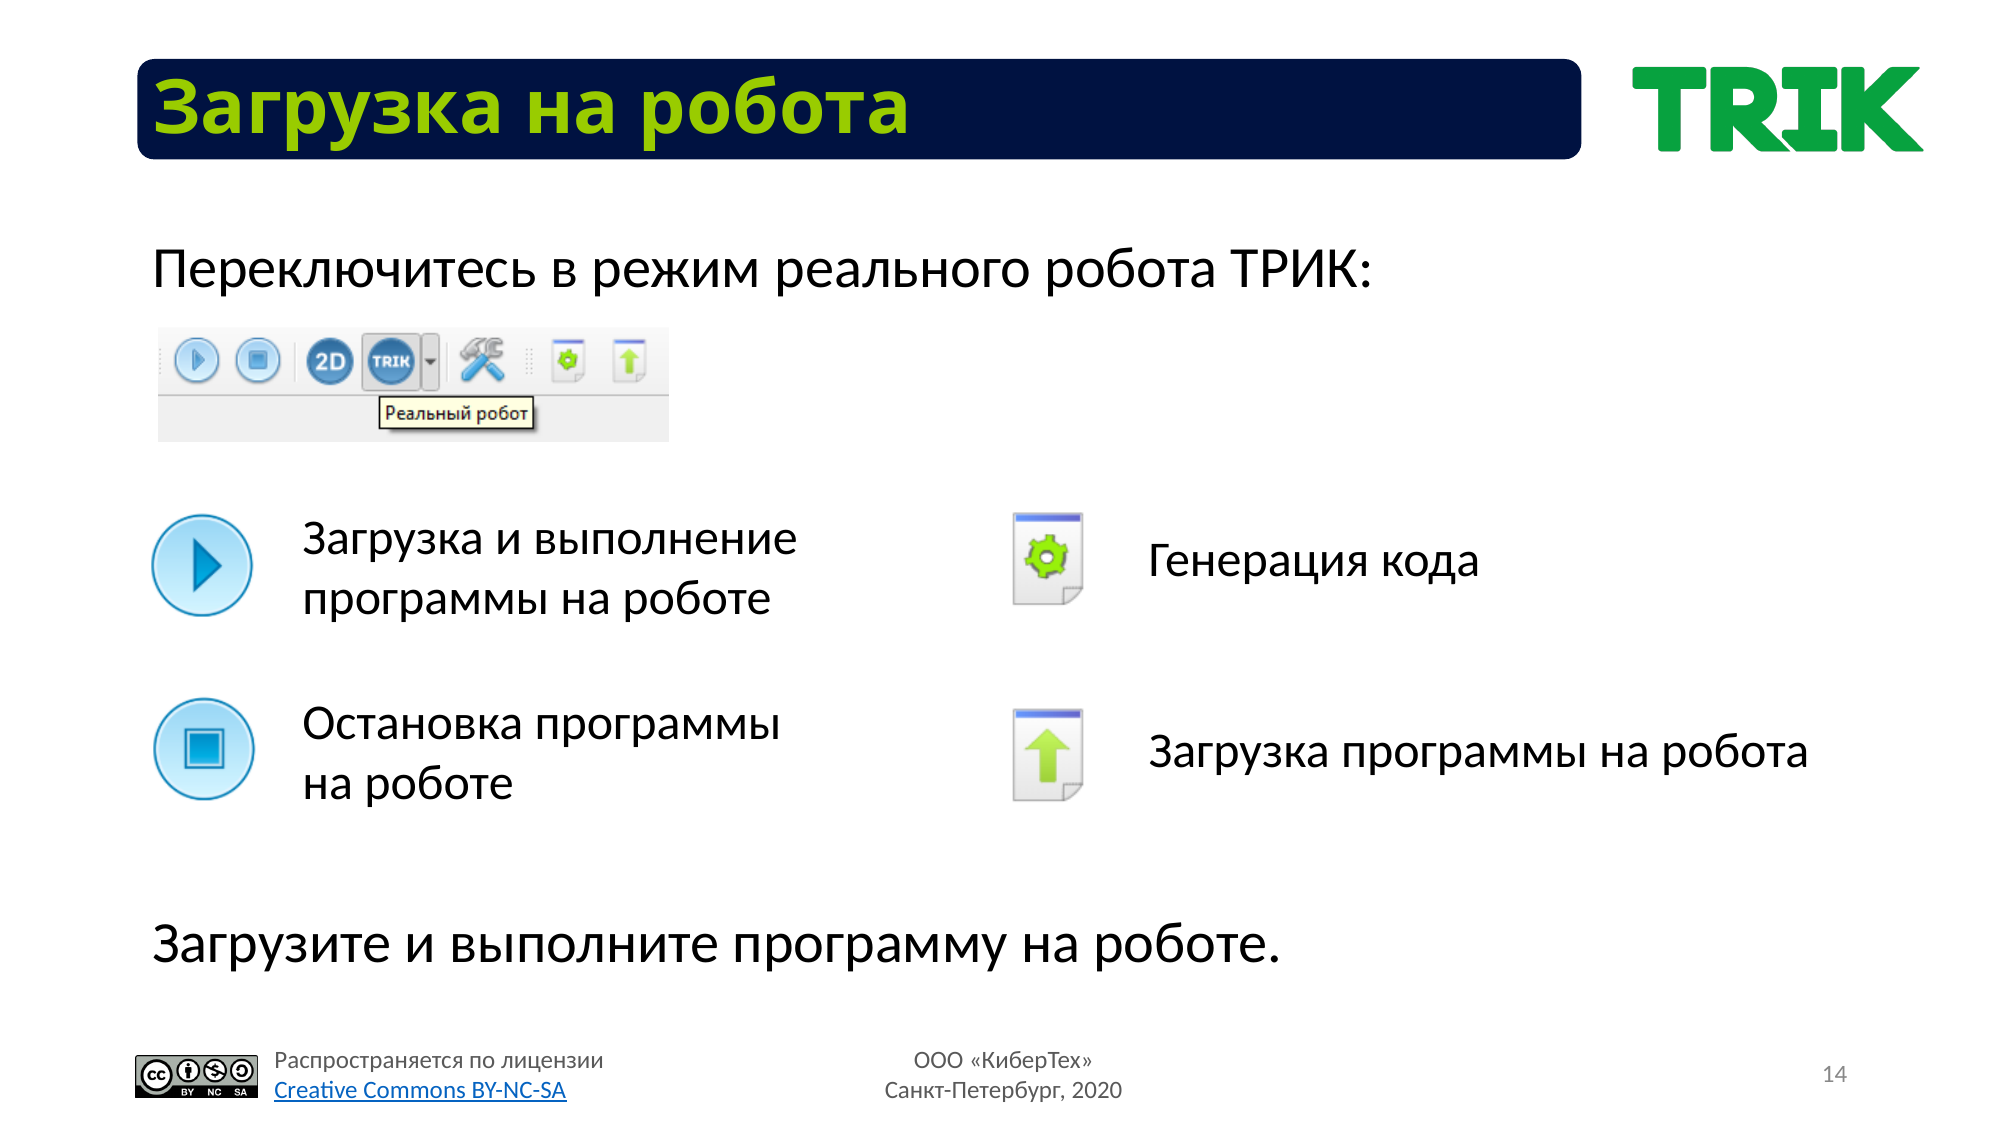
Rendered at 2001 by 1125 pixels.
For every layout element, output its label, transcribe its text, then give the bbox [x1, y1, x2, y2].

text_box Генерация кода [1133, 519, 1638, 595]
text_box Загрузка и выполнение программы на роботе [287, 497, 945, 633]
picture [126, 500, 288, 637]
picture [158, 327, 669, 443]
slide_number 14 [1412, 1042, 1863, 1103]
text_box Загрузка программы на робота [1133, 710, 1851, 786]
picture [135, 1055, 258, 1098]
text_box Переключитесь в режим реального робота ТРИК: [137, 222, 1863, 307]
title Загрузка на робота [137, 61, 1582, 163]
picture [1631, 64, 1924, 154]
picture [999, 693, 1097, 815]
picture [999, 497, 1097, 618]
text_box Остановка программы на роботе [287, 682, 849, 817]
text_box Загрузите и выполните программу на роботе. [137, 896, 1500, 982]
picture [140, 681, 265, 822]
